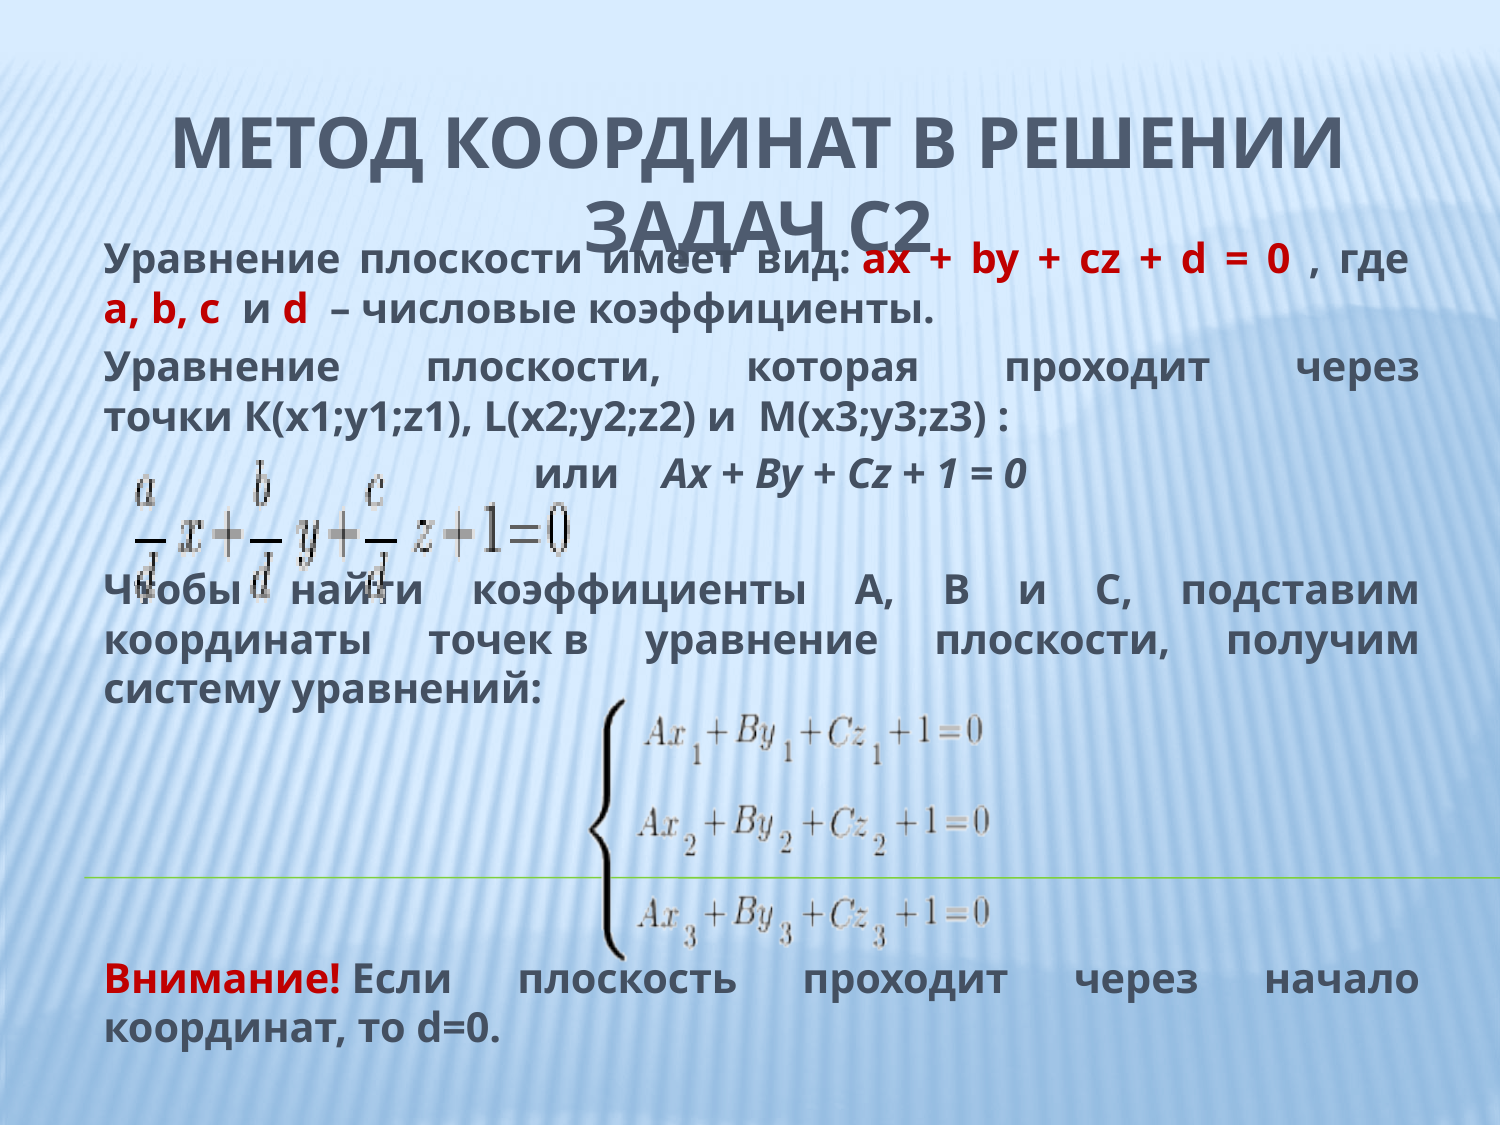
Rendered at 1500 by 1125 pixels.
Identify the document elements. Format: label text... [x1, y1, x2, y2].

picture [584, 692, 999, 965]
title Метод координат в решении задач С2 [64, 90, 1453, 291]
subtitle Уравнение плоскости имеет вид: ax + by + cz + d = 0 , где a, b, c и d – числовые коэффициенты. Уравнение плоскости, которая проходит через точки К(х1;у1;z1), L(x2;y2;z2) и M(x3;y3;z3) : или Ах + Ву + Сz + 1 = 0 Чтобы найти коэффициенты А, В и С, подставим координаты точек в уравнение плоскости, получим систему уравнений: Внимание! Если плоскость проходит через начало координат, то d=0. [88, 219, 1436, 1059]
picture [135, 455, 585, 622]
